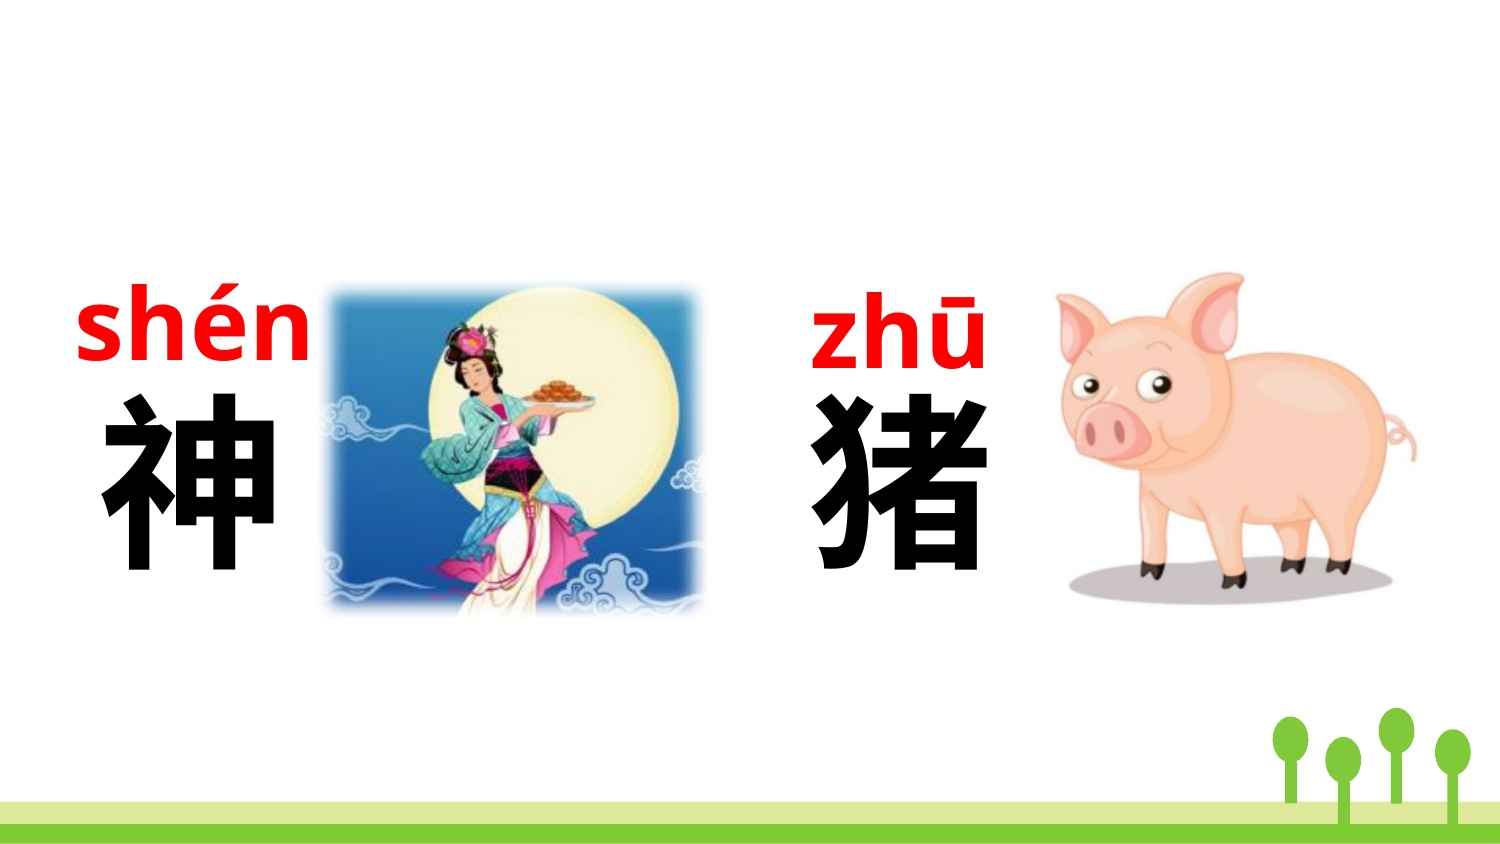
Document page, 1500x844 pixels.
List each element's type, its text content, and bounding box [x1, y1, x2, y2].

picture [0, 0, 1500, 801]
text_box 神 [46, 387, 314, 598]
text_box zhū [717, 262, 1031, 394]
text_box 猪 [769, 394, 1031, 598]
text_box shén [32, 255, 358, 387]
